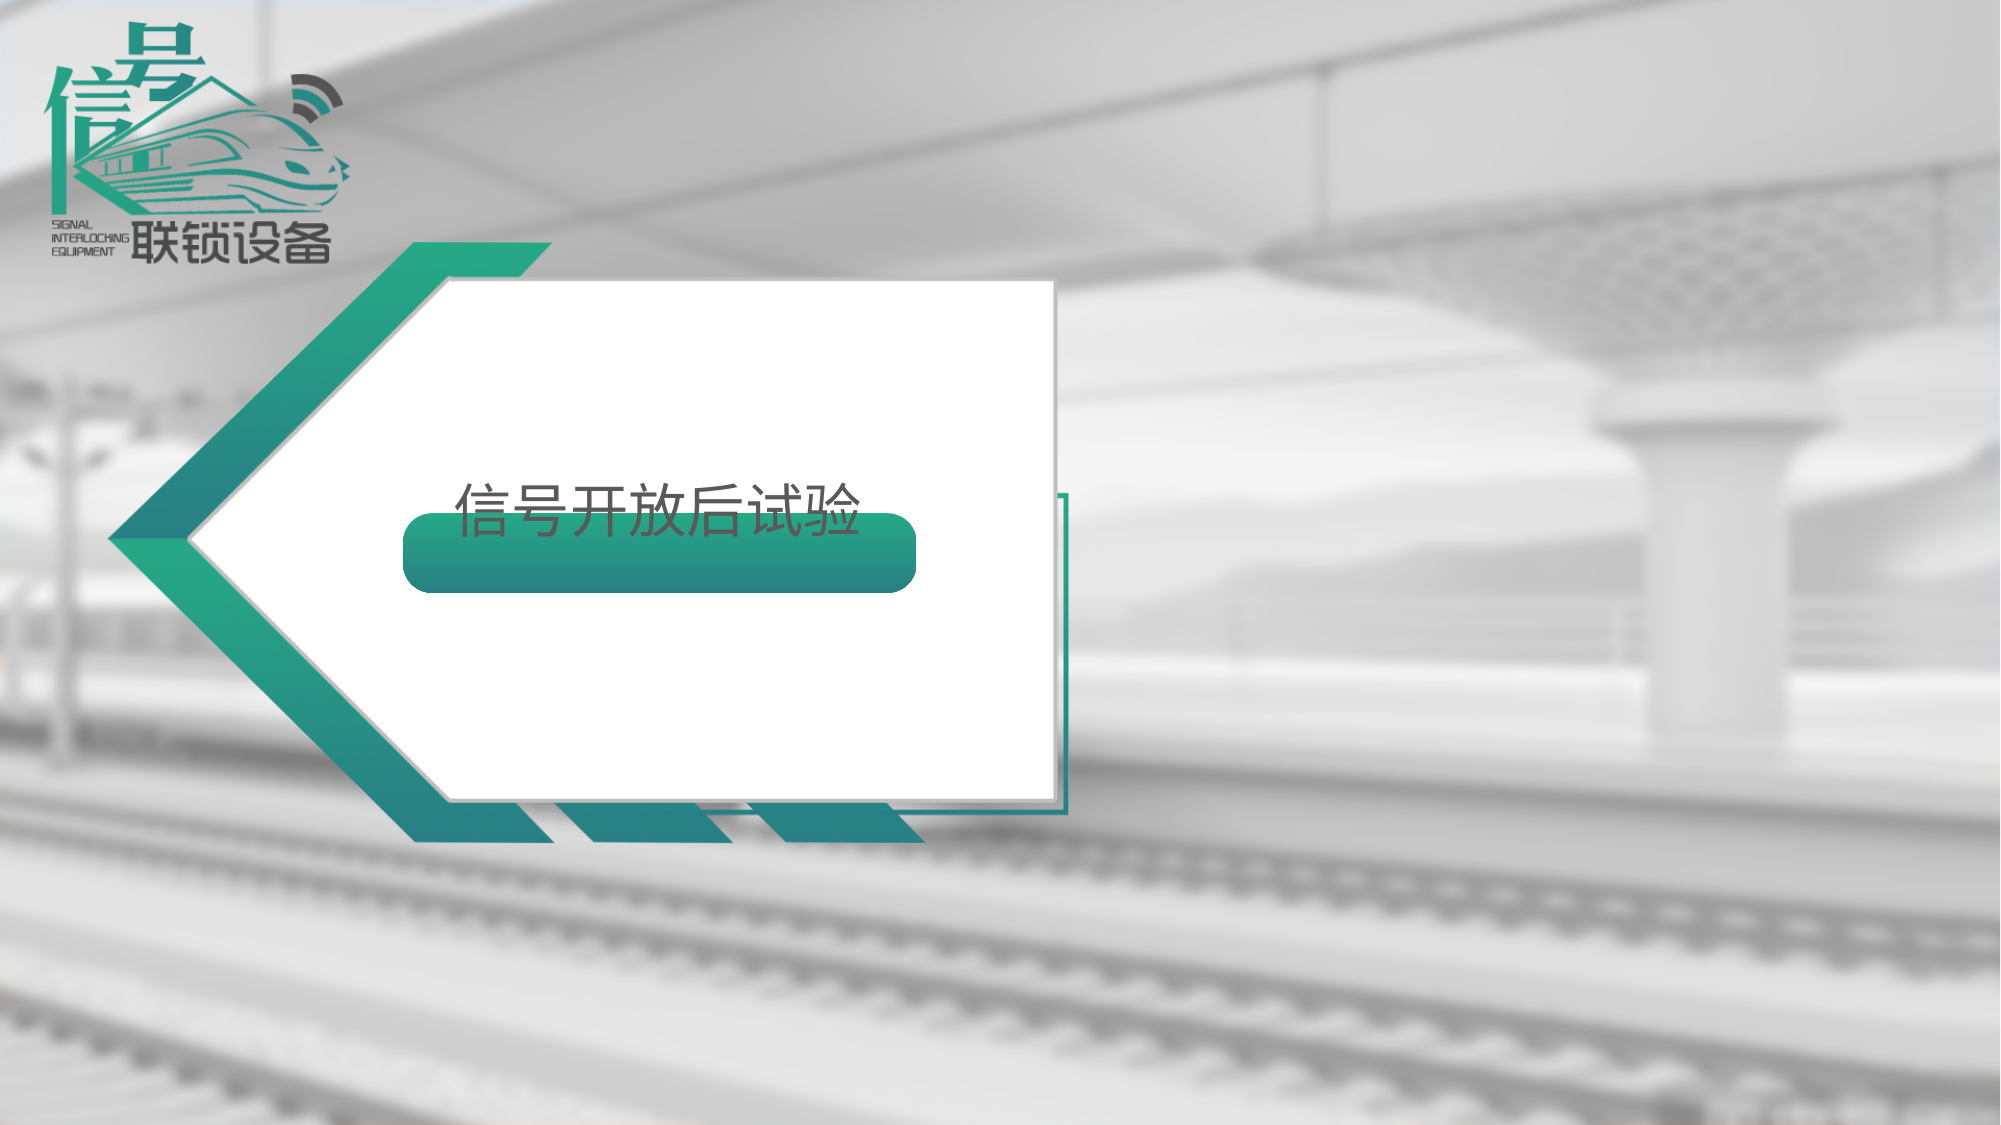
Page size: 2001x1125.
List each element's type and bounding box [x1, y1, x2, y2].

text_box [403, 467, 917, 593]
picture [0, 0, 2001, 1125]
